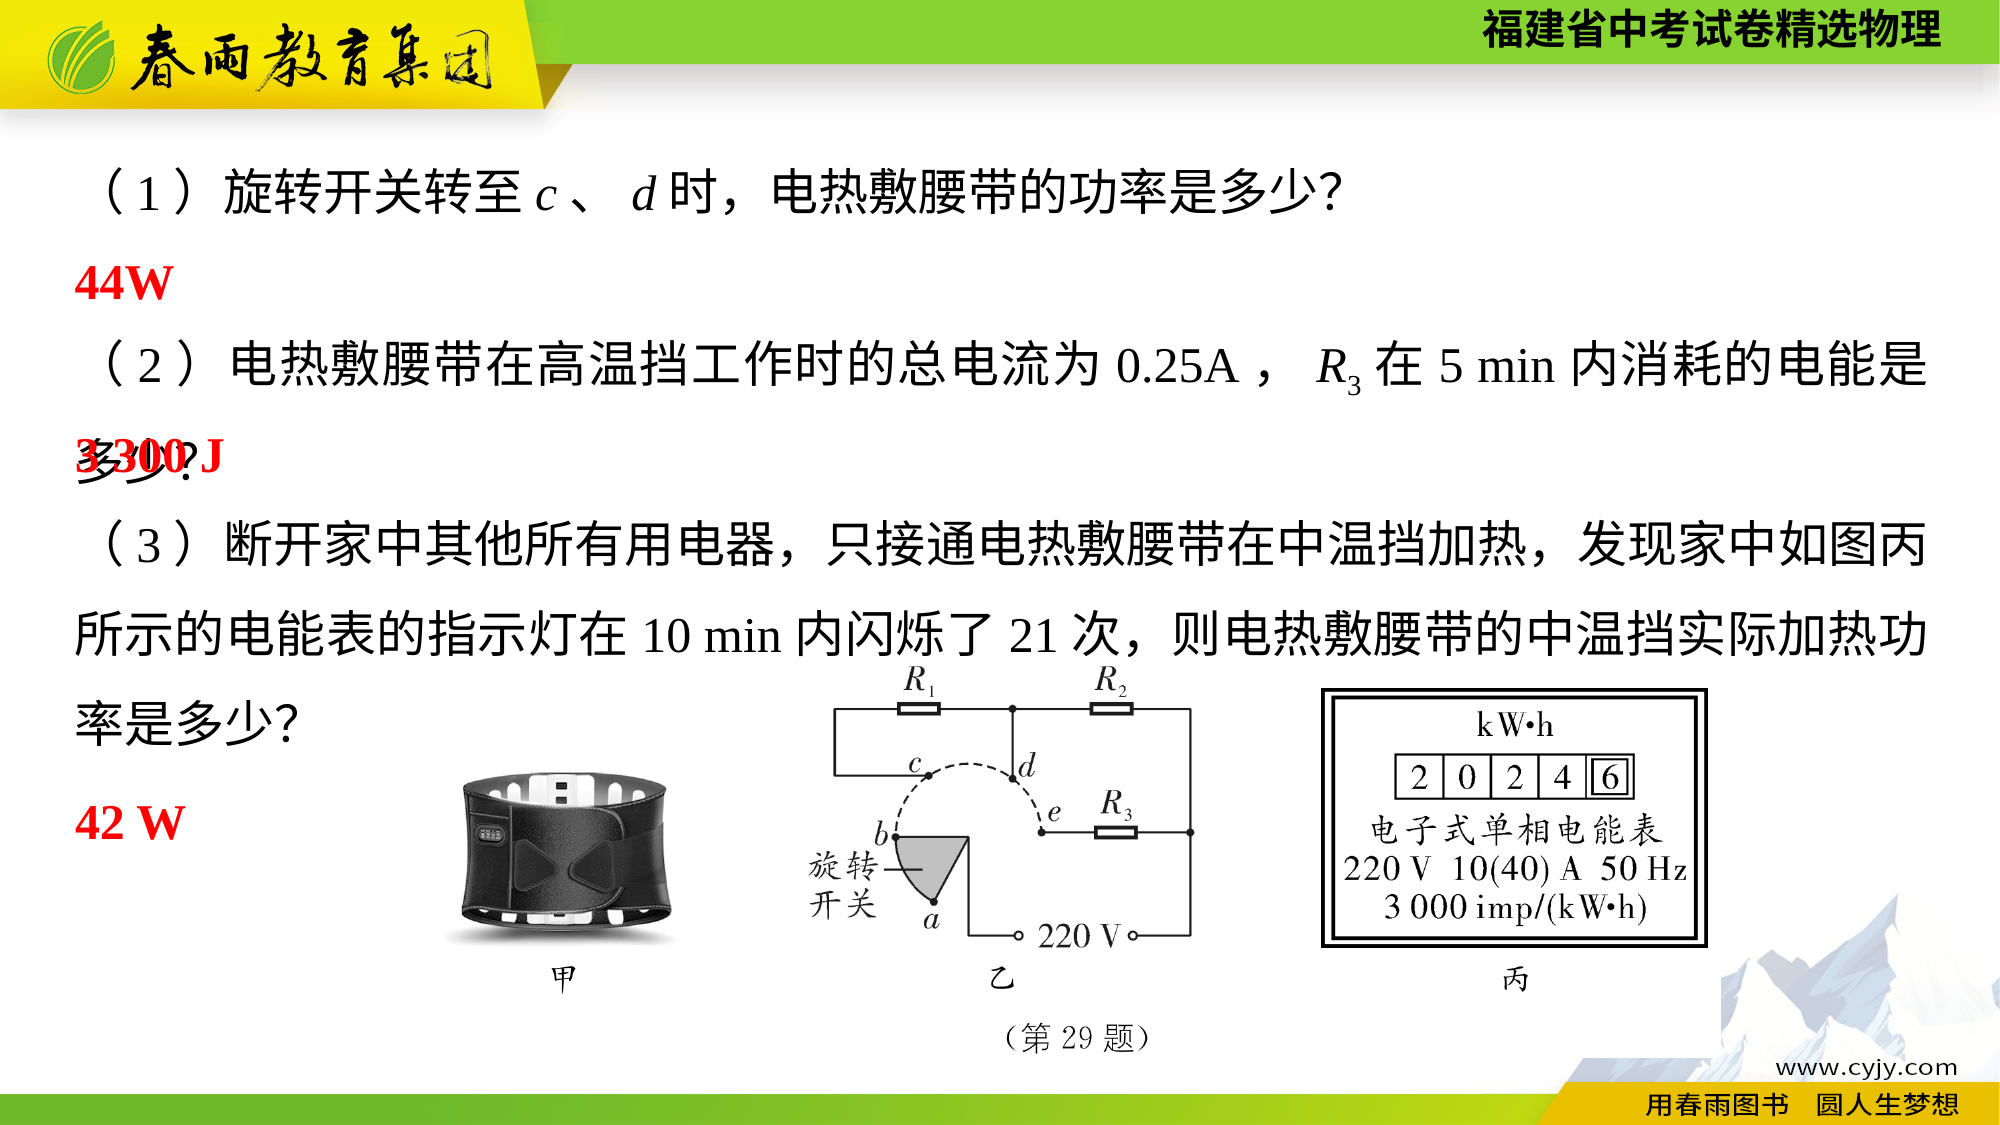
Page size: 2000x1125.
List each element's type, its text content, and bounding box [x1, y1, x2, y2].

list （1）旋转开关转至c、d时，电热敷腰带的功率是多少？ [59, 122, 1944, 217]
text_box 3 300 J [60, 385, 240, 475]
text_box （3）断开家中其他所有用电器，只接通电热敷腰带在中温挡加热，发现家中如图丙所示的电能表的指示灯在10 min内闪烁了21次，则电热敷腰带的中温挡实际加热功率是多少？ [59, 475, 1944, 761]
text_box 42 W [60, 751, 202, 857]
text_box 44W [59, 212, 190, 290]
picture [0, 0, 2000, 1125]
text_box （2）电热敷腰带在高温挡工作时的总电流为0.25A，R3在5 min内消耗的电能是多少？ [59, 290, 1944, 475]
